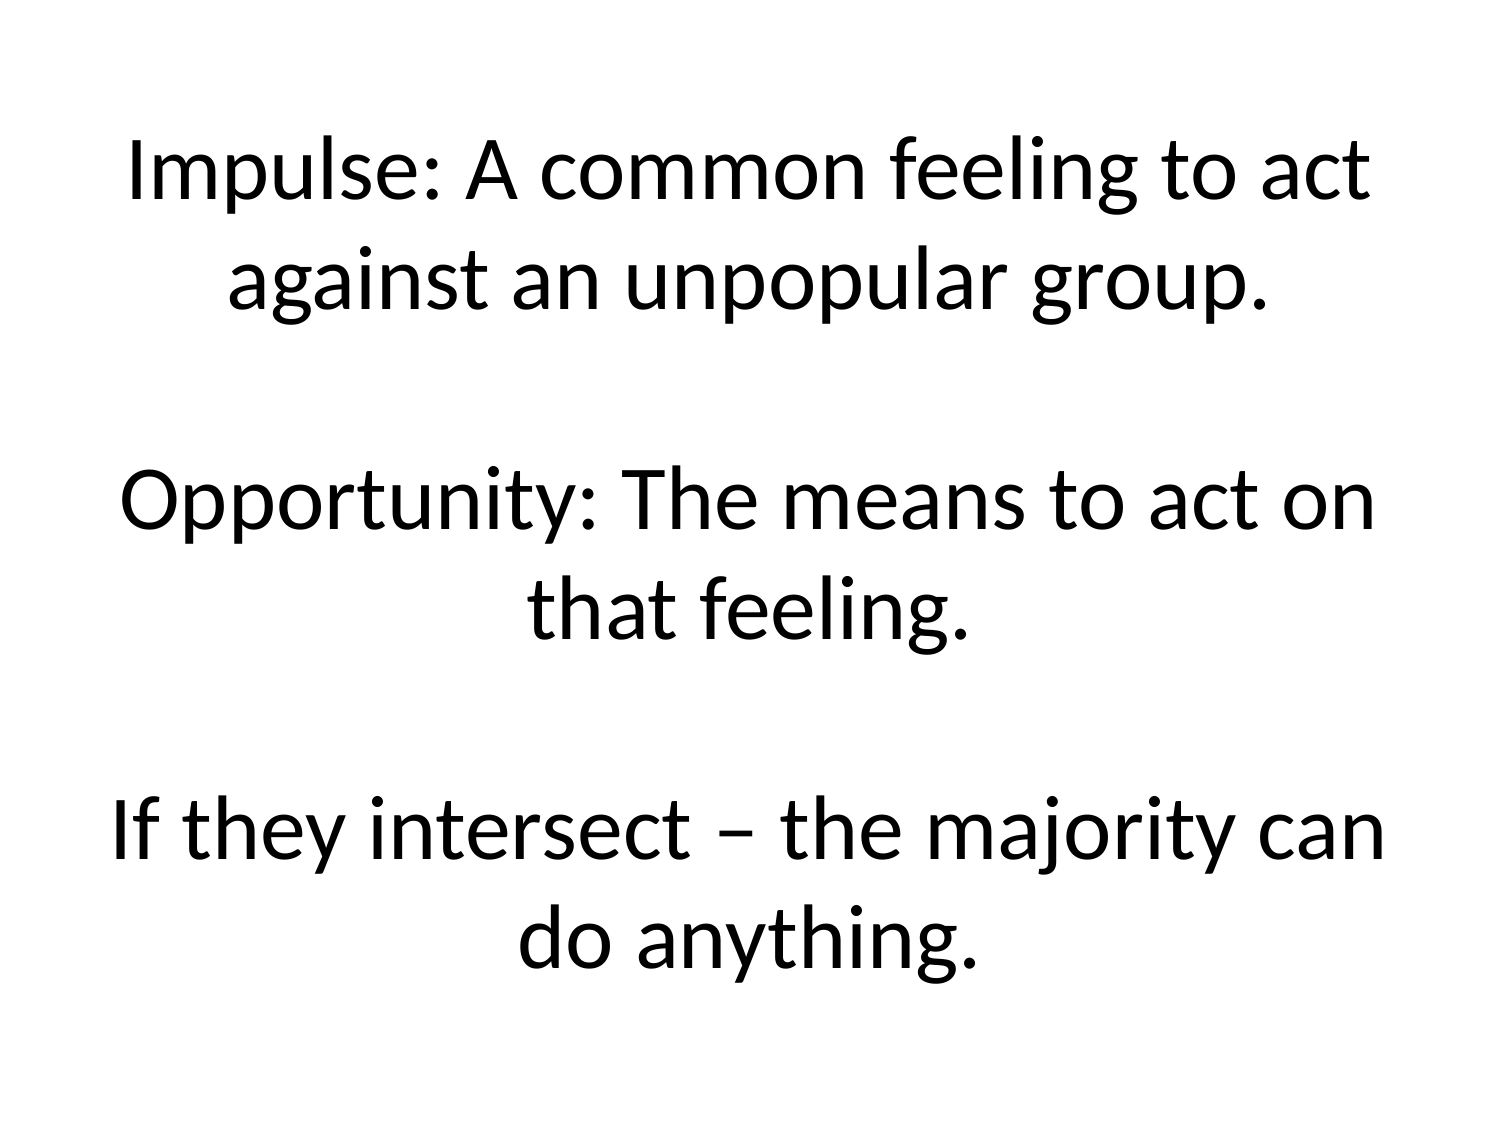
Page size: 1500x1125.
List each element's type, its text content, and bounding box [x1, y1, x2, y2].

title Impulse: A common feeling to act against an unpopular group. Opportunity: The means to act on that feeling. If they intersect – the majority can do anything. [74, 44, 1426, 1051]
